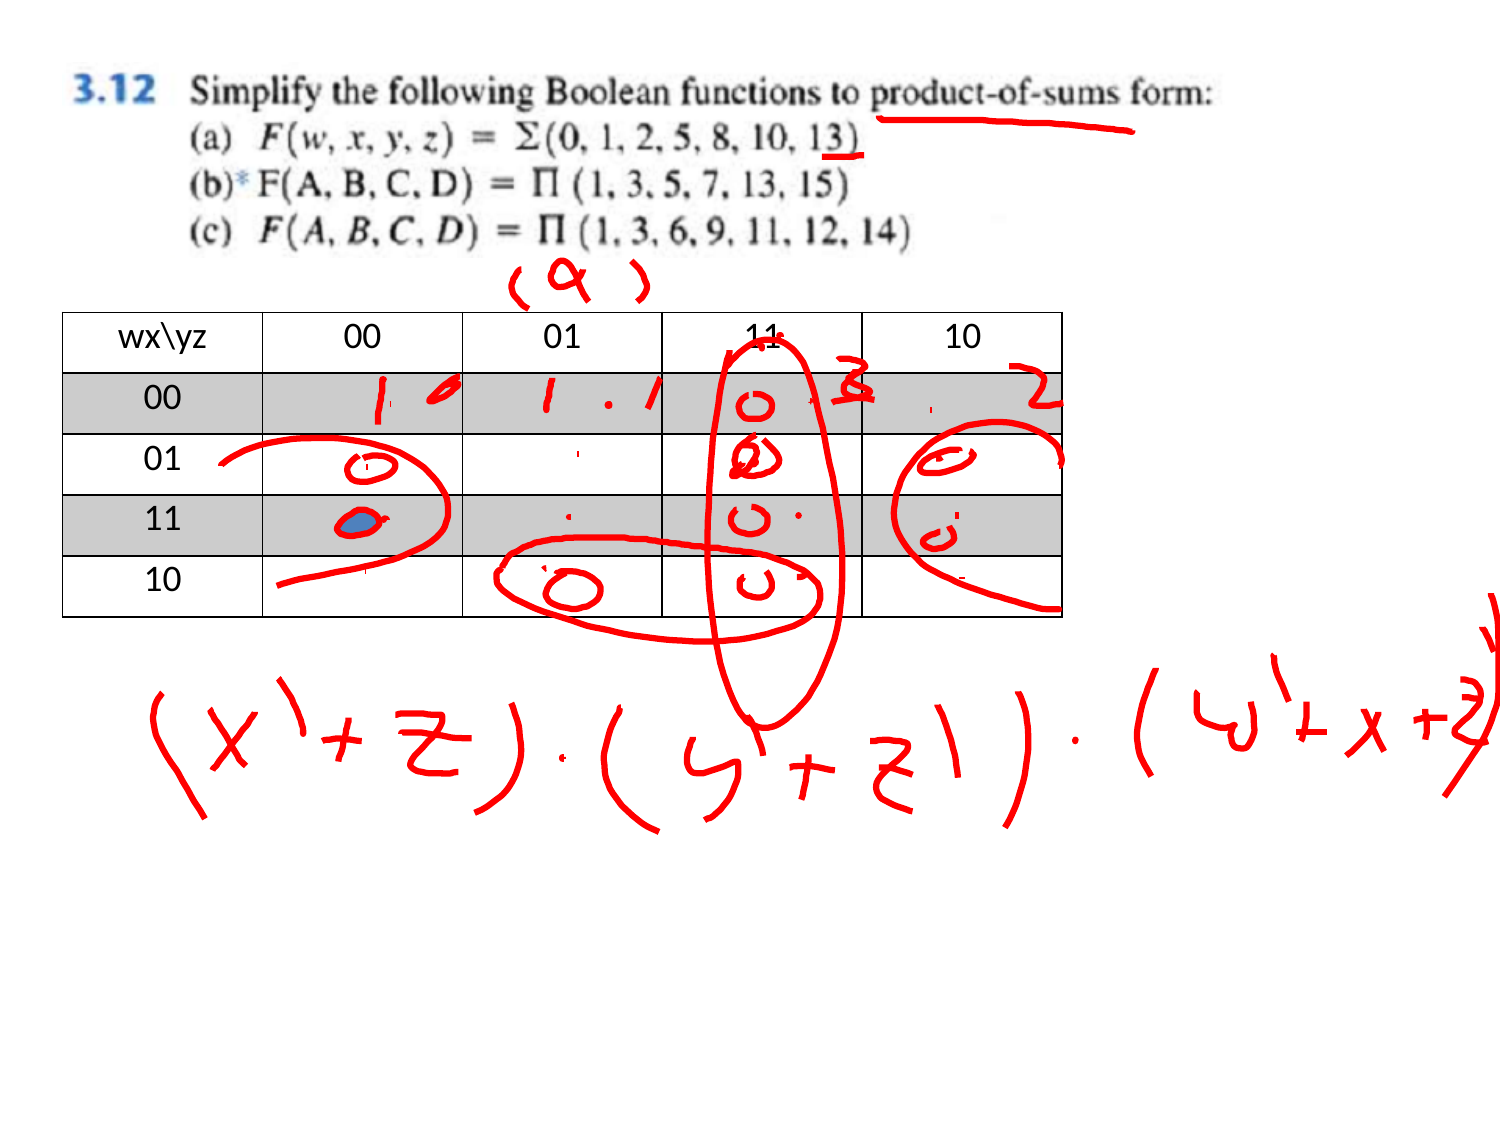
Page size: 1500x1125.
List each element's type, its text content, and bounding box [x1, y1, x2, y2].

text_box [220, 437, 449, 587]
text_box [1300, 733, 1305, 742]
text_box [395, 712, 444, 734]
text_box [746, 714, 764, 756]
table_header 10 [863, 313, 1061, 372]
table_cell [837, 496, 861, 555]
table_cell [863, 557, 1061, 616]
table_header 01 [463, 313, 661, 372]
text_box [409, 735, 459, 775]
text_box [870, 738, 909, 767]
table_cell [826, 435, 861, 494]
table_cell [463, 496, 661, 555]
text_box [343, 717, 350, 738]
table_cell 00 [63, 374, 262, 433]
text_box [1136, 667, 1157, 777]
text_box [232, 711, 256, 745]
text_box [550, 266, 590, 303]
text_box [789, 765, 836, 772]
table_cell 10 [63, 557, 262, 616]
text_box [1443, 593, 1500, 798]
text_box [806, 754, 810, 765]
table_cell [263, 435, 462, 494]
text_box [1371, 711, 1380, 727]
text_box [1009, 365, 1064, 407]
table_cell 01 [63, 435, 262, 494]
table_header wx\yz [63, 313, 262, 372]
text_box [277, 677, 304, 735]
text_box [1302, 701, 1308, 732]
text_box [632, 266, 648, 303]
text_box [1460, 678, 1470, 695]
text_box [893, 421, 1063, 611]
text_box [211, 745, 231, 771]
text_box [400, 731, 472, 739]
table_header 11 [663, 313, 861, 372]
text_box [495, 536, 715, 643]
text_box [1004, 691, 1030, 828]
text_box [377, 378, 385, 425]
table_cell [463, 557, 551, 616]
text_box [686, 736, 739, 821]
table_cell [263, 374, 462, 433]
table_cell [663, 435, 712, 494]
text_box [510, 268, 530, 310]
table_cell [810, 374, 861, 433]
picture [62, 62, 1257, 258]
table_cell [409, 496, 462, 555]
text_box [474, 702, 522, 814]
table_cell [463, 435, 661, 494]
text_box [800, 769, 809, 800]
text_box [321, 737, 362, 742]
table_cell [863, 496, 911, 555]
text_box [1195, 690, 1256, 750]
text_box [1413, 716, 1448, 722]
table_cell [863, 435, 940, 494]
text_box [860, 394, 875, 401]
text_box [646, 377, 662, 409]
text_box [1345, 724, 1372, 757]
text_box [706, 339, 843, 729]
text_box [875, 770, 913, 813]
text_box [1482, 736, 1489, 744]
table_cell [663, 374, 722, 433]
text_box [878, 766, 913, 776]
table_cell [463, 374, 661, 433]
table_cell [663, 496, 708, 546]
table_cell [841, 557, 861, 616]
text_box [208, 708, 247, 767]
text_box [1272, 654, 1290, 702]
text_box [1362, 708, 1385, 752]
text_box [851, 374, 868, 388]
text_box [602, 706, 660, 833]
text_box [545, 377, 553, 411]
text_box [1424, 720, 1428, 740]
table_header 00 [263, 313, 462, 372]
text_box [1453, 721, 1461, 737]
text_box [831, 358, 871, 404]
table_cell [1048, 435, 1061, 450]
table_cell 11 [63, 496, 262, 555]
text_box [152, 692, 206, 820]
table_cell [263, 557, 462, 616]
text_box [428, 375, 460, 403]
table_cell [863, 374, 1061, 433]
text_box [337, 742, 345, 762]
text_box [936, 704, 959, 778]
